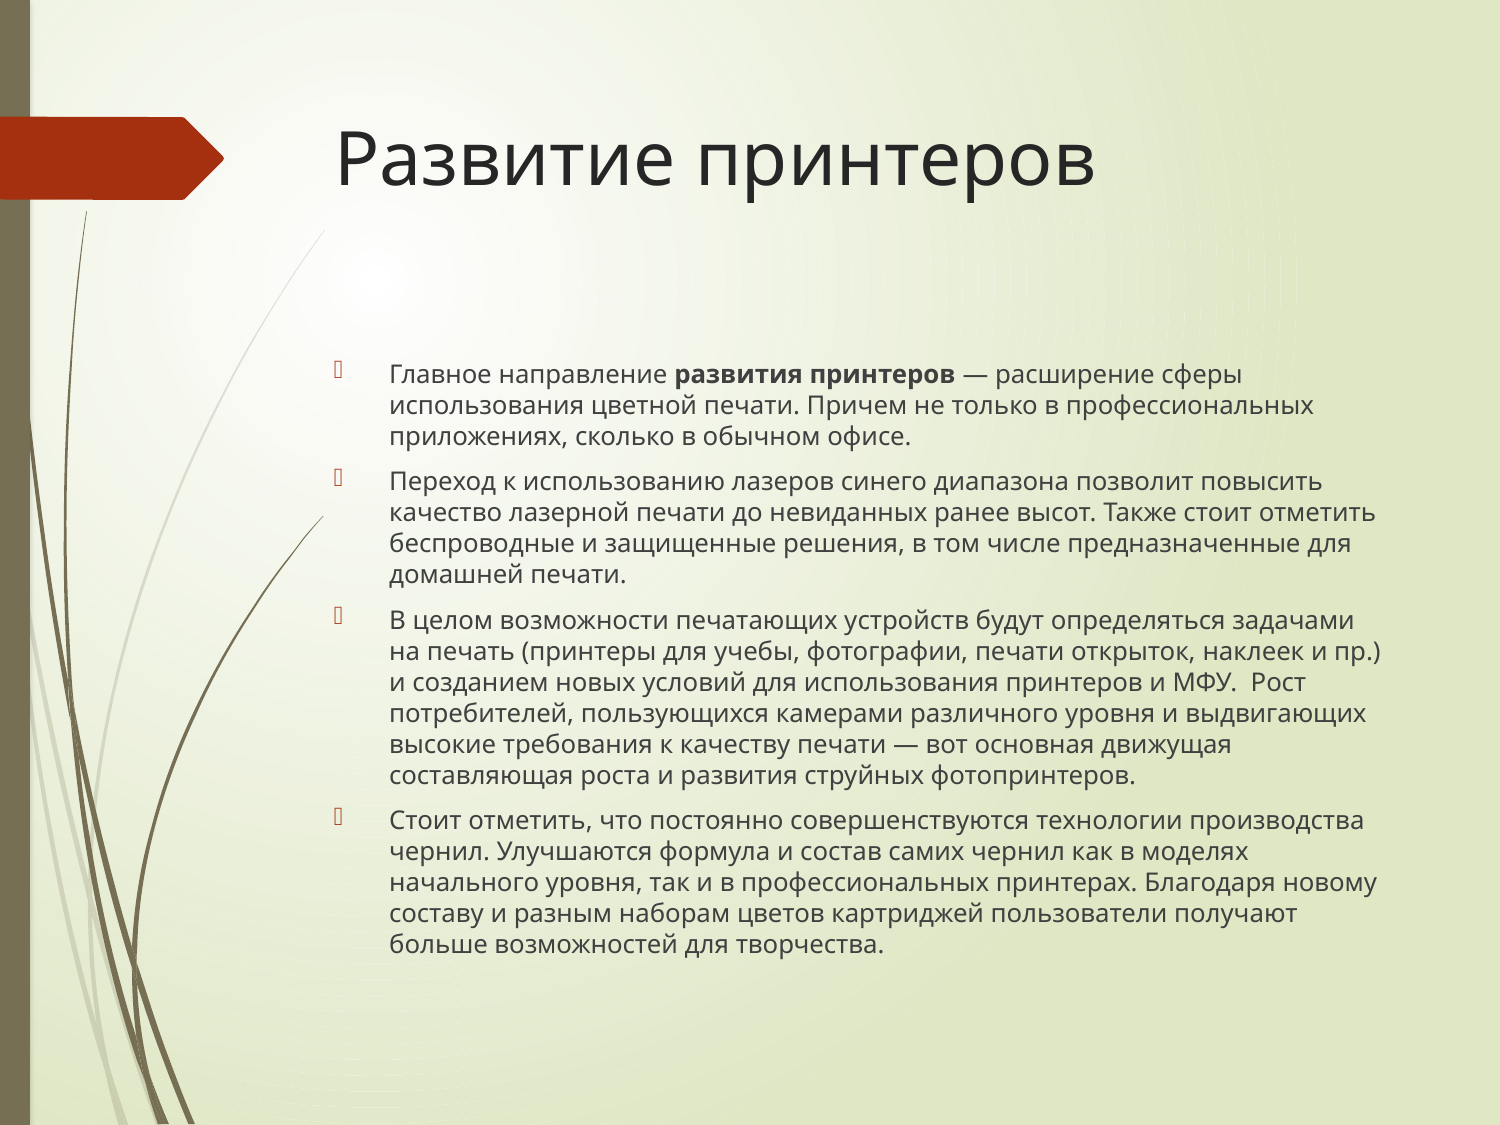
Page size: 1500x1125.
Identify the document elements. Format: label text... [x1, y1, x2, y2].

title Развитие принтеров [319, 102, 1400, 313]
list Главное направление развития принтеров — расширение сферы использования цветной печати. Причем не только в профессиональных приложениях, сколько в обычном офисе. Переход к использованию лазеров синего диапазона позволит повысить качество лазерной печати до невиданных ранее высот. Также стоит отметить беспроводные и защищенные решения, в том числе предназначенные для домашней печати. В целом возможности печатающих устройств будут определяться задачами на печать (принтеры для учебы, фотографии, печати открыток, наклеек и пр.) и созданием новых условий для использования принтеров и МФУ. Рост потребителей, пользующихся камерами различного уровня и выдвигающих высокие требования к качеству печати — вот основная движущая составляющая роста и развития струйных фотопринтеров. Стоит отметить, что постоянно совершенствуются технологии производства чернил. Улучшаются формула и состав самих чернил как в моделях начального уровня, так и в профессиональных принтерах. Благодаря новому составу и разным наборам цветов картриджей пользователи получают больше возможностей для творчества. [318, 350, 1400, 970]
